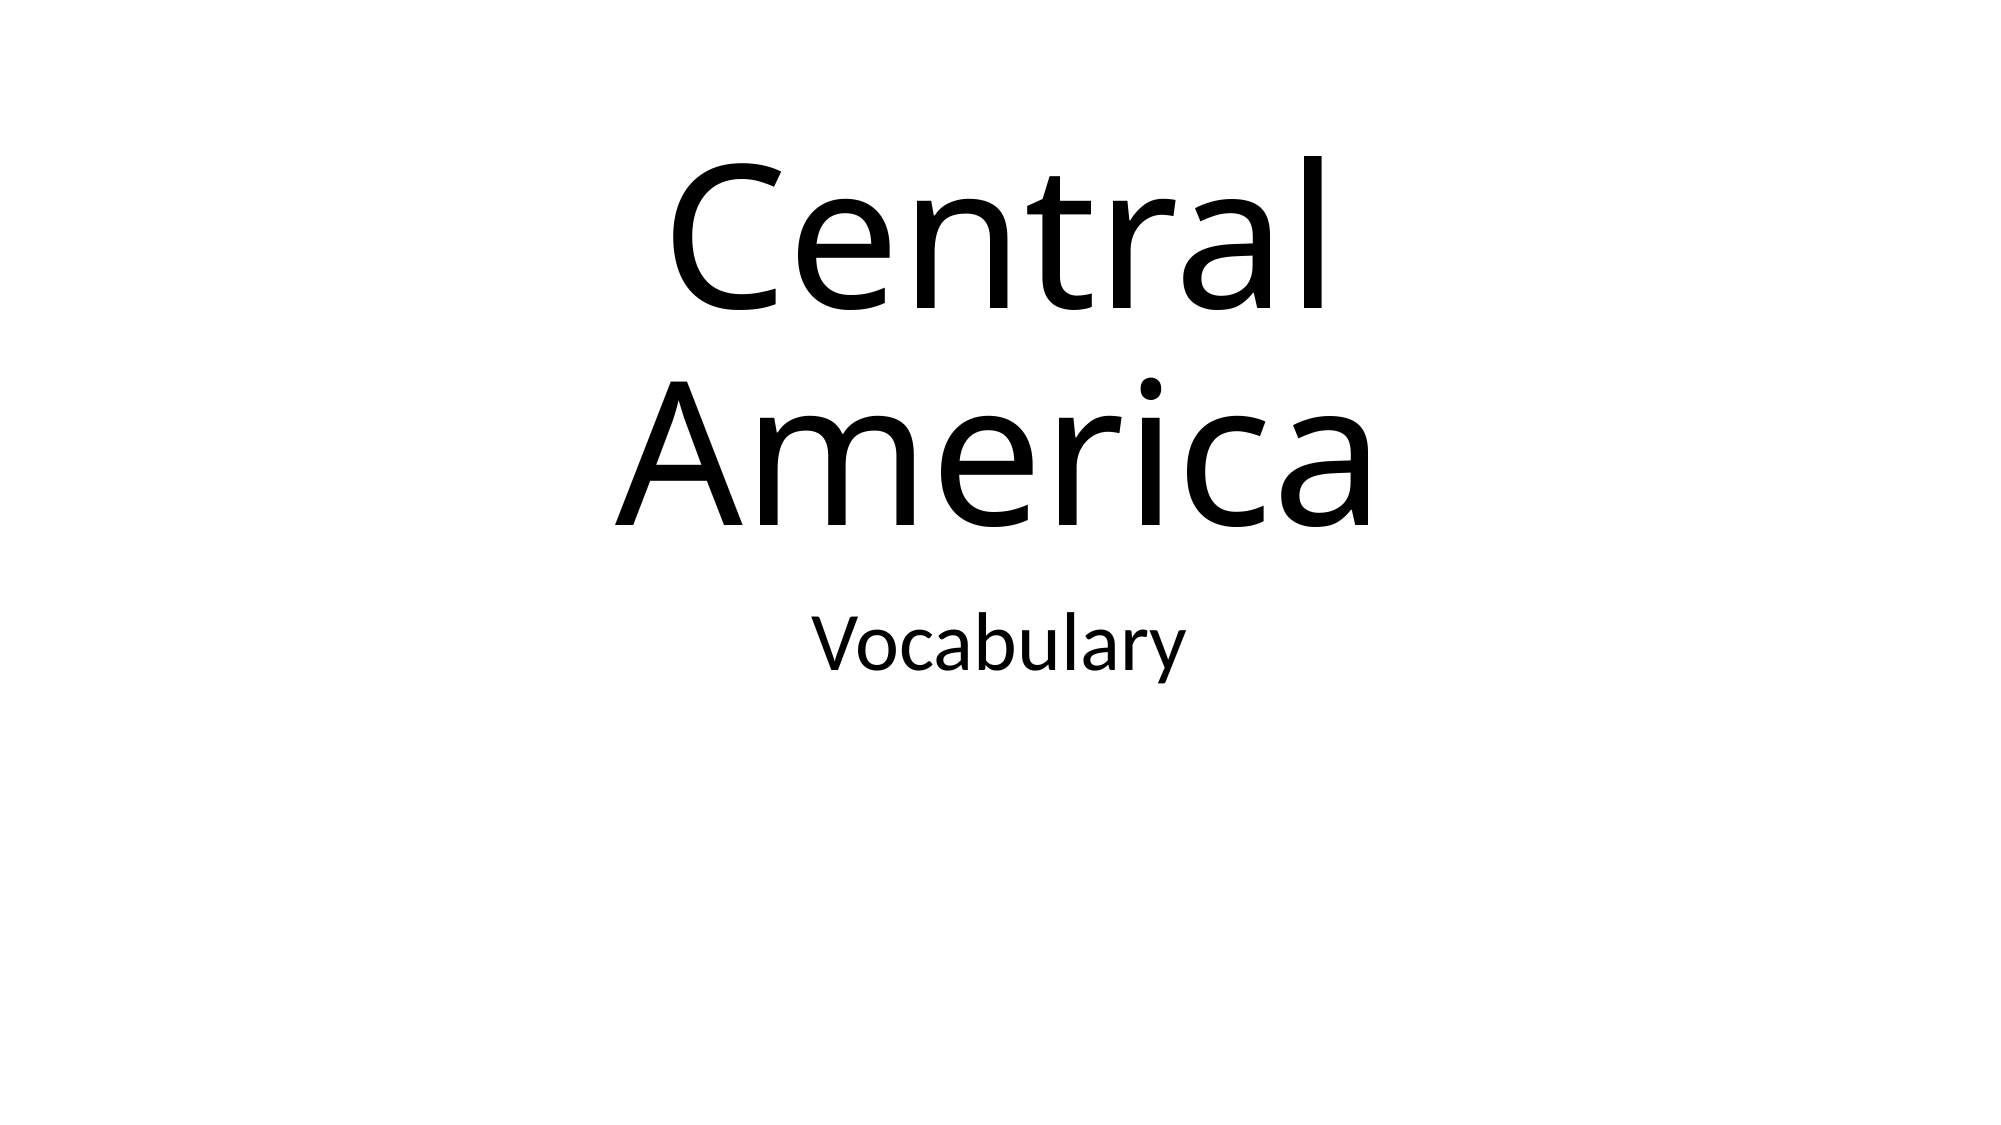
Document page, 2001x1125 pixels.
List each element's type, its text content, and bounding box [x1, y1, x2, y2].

title Central America [249, 184, 1750, 576]
subtitle Vocabulary [249, 590, 1750, 863]
